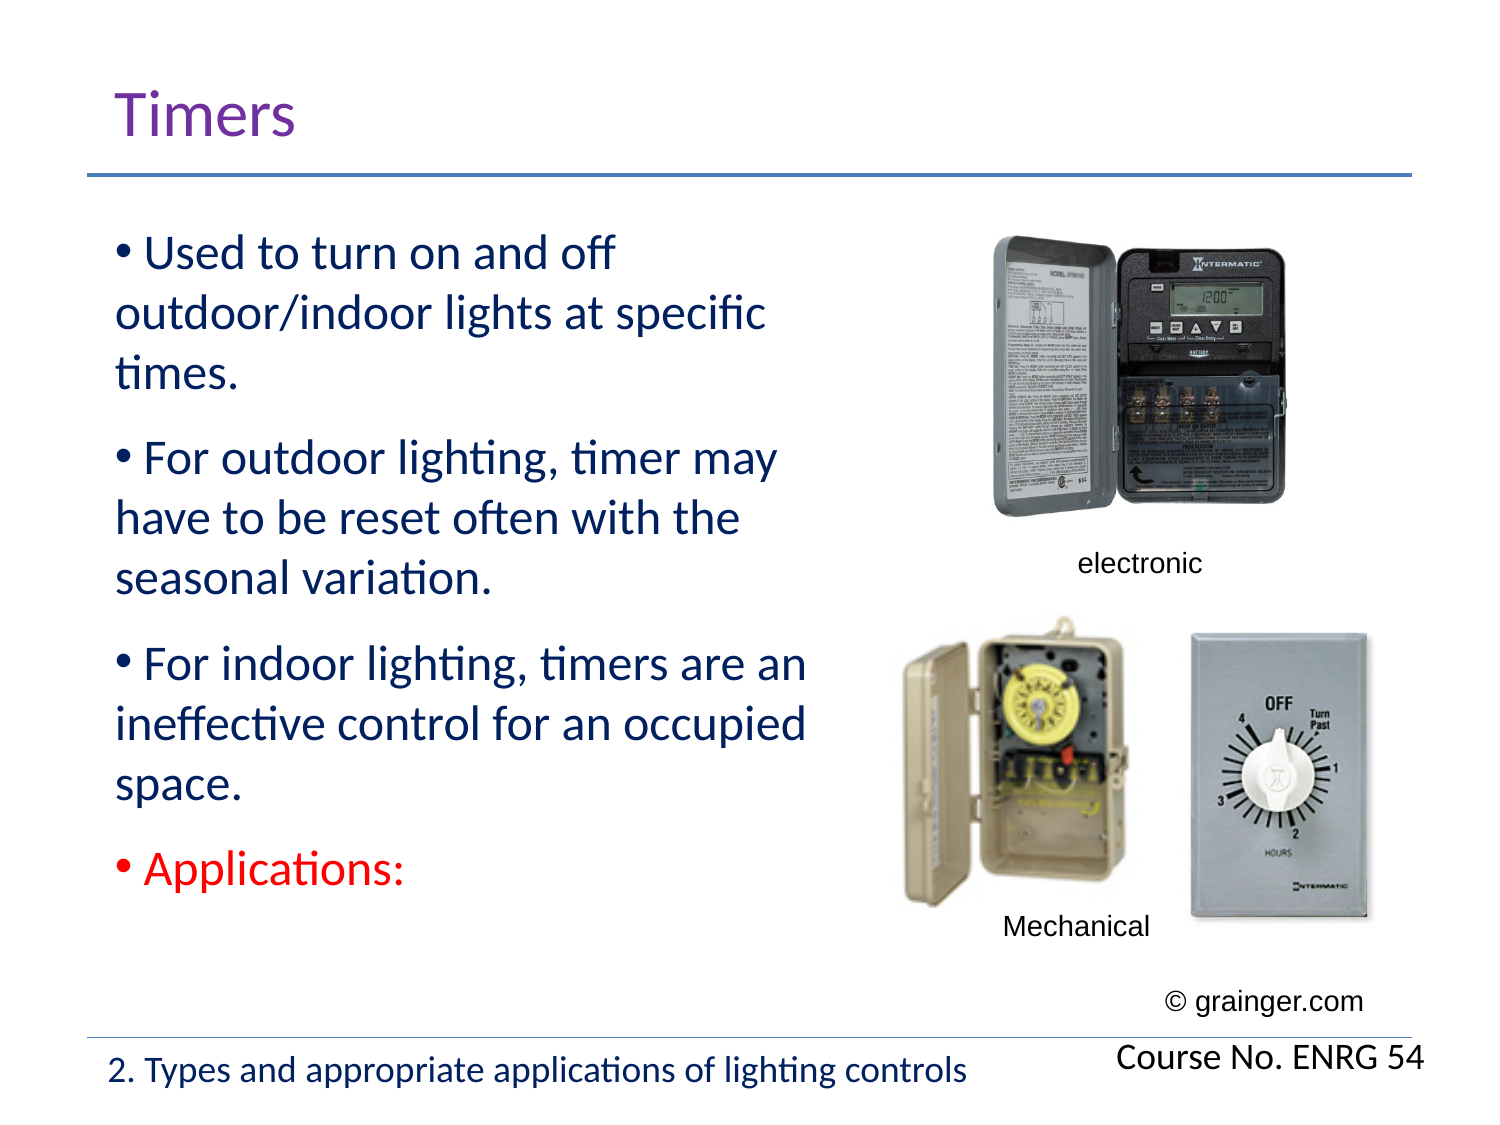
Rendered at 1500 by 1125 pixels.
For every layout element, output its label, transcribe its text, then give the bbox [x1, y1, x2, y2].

text_box 2. Types and appropriate applications of lighting controls [92, 1046, 984, 1098]
text_box electronic [1062, 537, 1219, 588]
picture [1162, 612, 1388, 941]
text_box Mechanical [987, 899, 1166, 950]
picture [976, 224, 1288, 526]
text_box Used to turn on and off outdoor/indoor lights at specific times. For outdoor lighting, timer may have to be reset often with the seasonal variation. For indoor lighting, timers are an ineffective control for an occupied space. Applications: [99, 212, 875, 903]
picture [887, 612, 1151, 913]
text_box Course No. ENRG 54 [1101, 1024, 1441, 1085]
text_box © grainger.com [1150, 974, 1380, 1025]
text_box Timers [99, 62, 838, 158]
